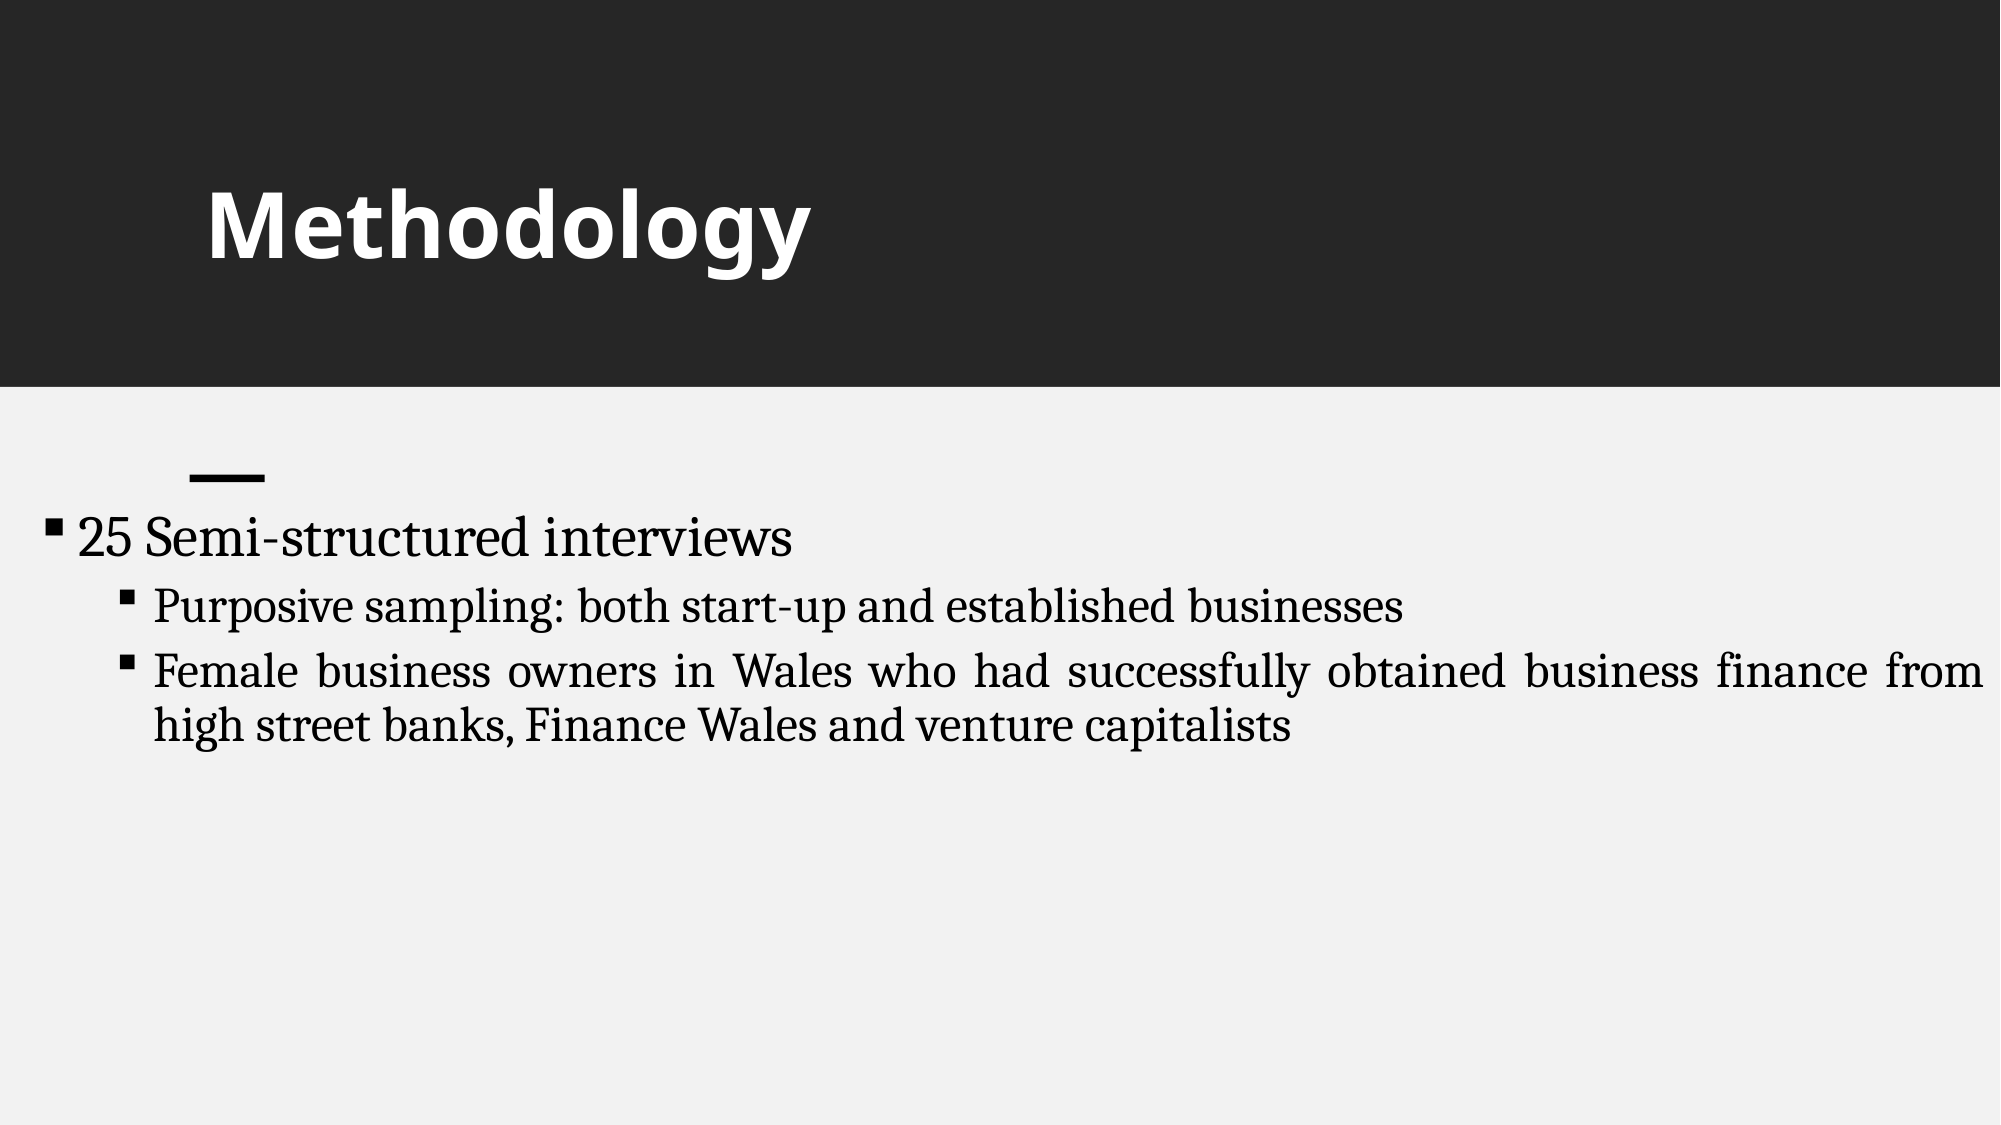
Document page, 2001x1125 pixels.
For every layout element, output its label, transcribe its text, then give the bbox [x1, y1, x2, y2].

text_box [0, 0, 2000, 386]
text_box [189, 474, 266, 483]
list 25 Semi-structured interviews Purposive sampling: both start-up and established businesses Female business owners in Wales who had successfully obtained business finance from high street banks, Finance Wales and venture capitalists [25, 498, 2000, 1004]
text_box [0, 386, 2000, 1125]
title Methodology [189, 104, 1812, 354]
